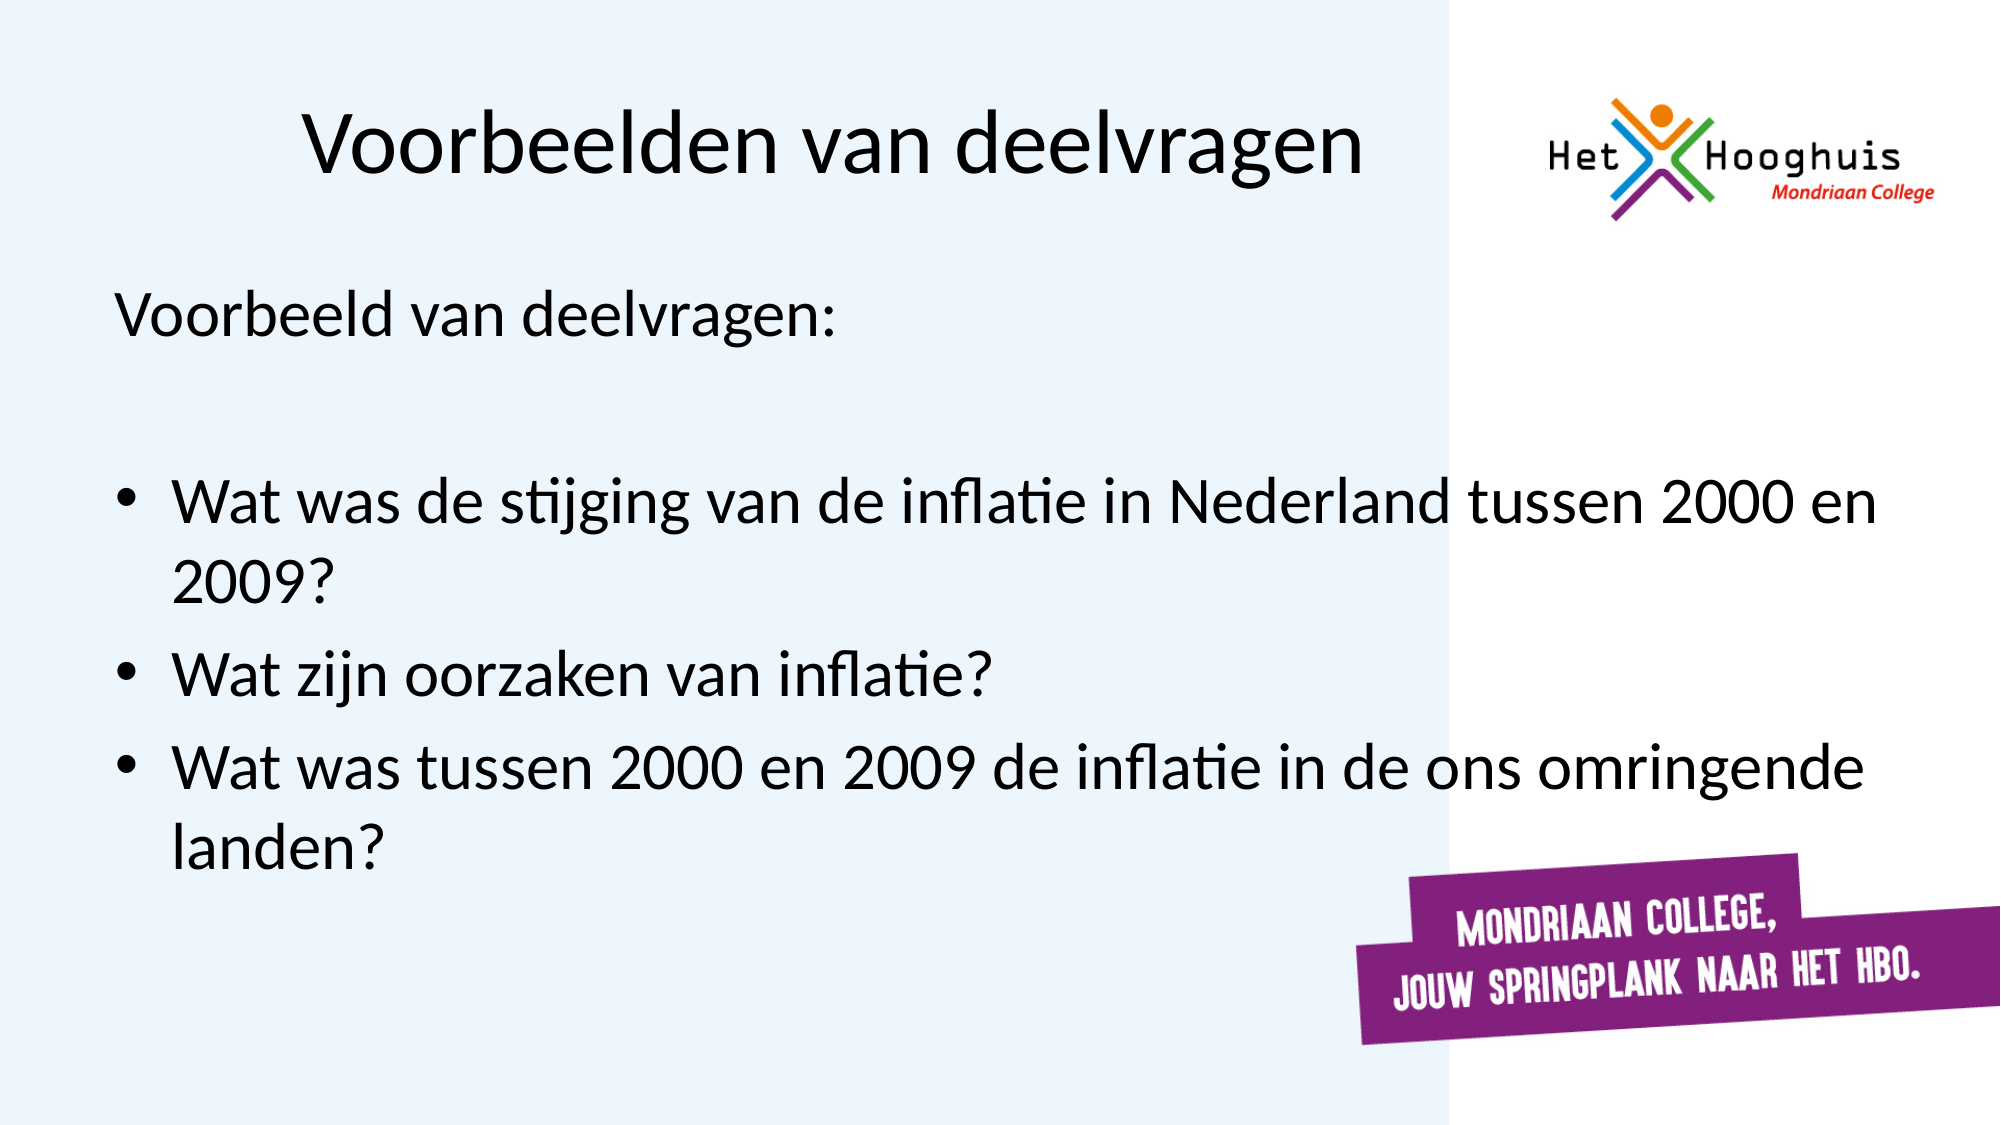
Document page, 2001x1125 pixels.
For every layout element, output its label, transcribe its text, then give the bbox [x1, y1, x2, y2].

picture [0, 0, 2000, 1125]
title Voorbeelden van deelvragen [0, 43, 1735, 231]
list Voorbeeld van deelvragen: Wat was de stijging van de inflatie in Nederland tussen 2000 en 2009? Wat zijn oorzaken van inflatie? Wat was tussen 2000 en 2009 de inflatie in de ons omringende landen? [99, 262, 1900, 1005]
